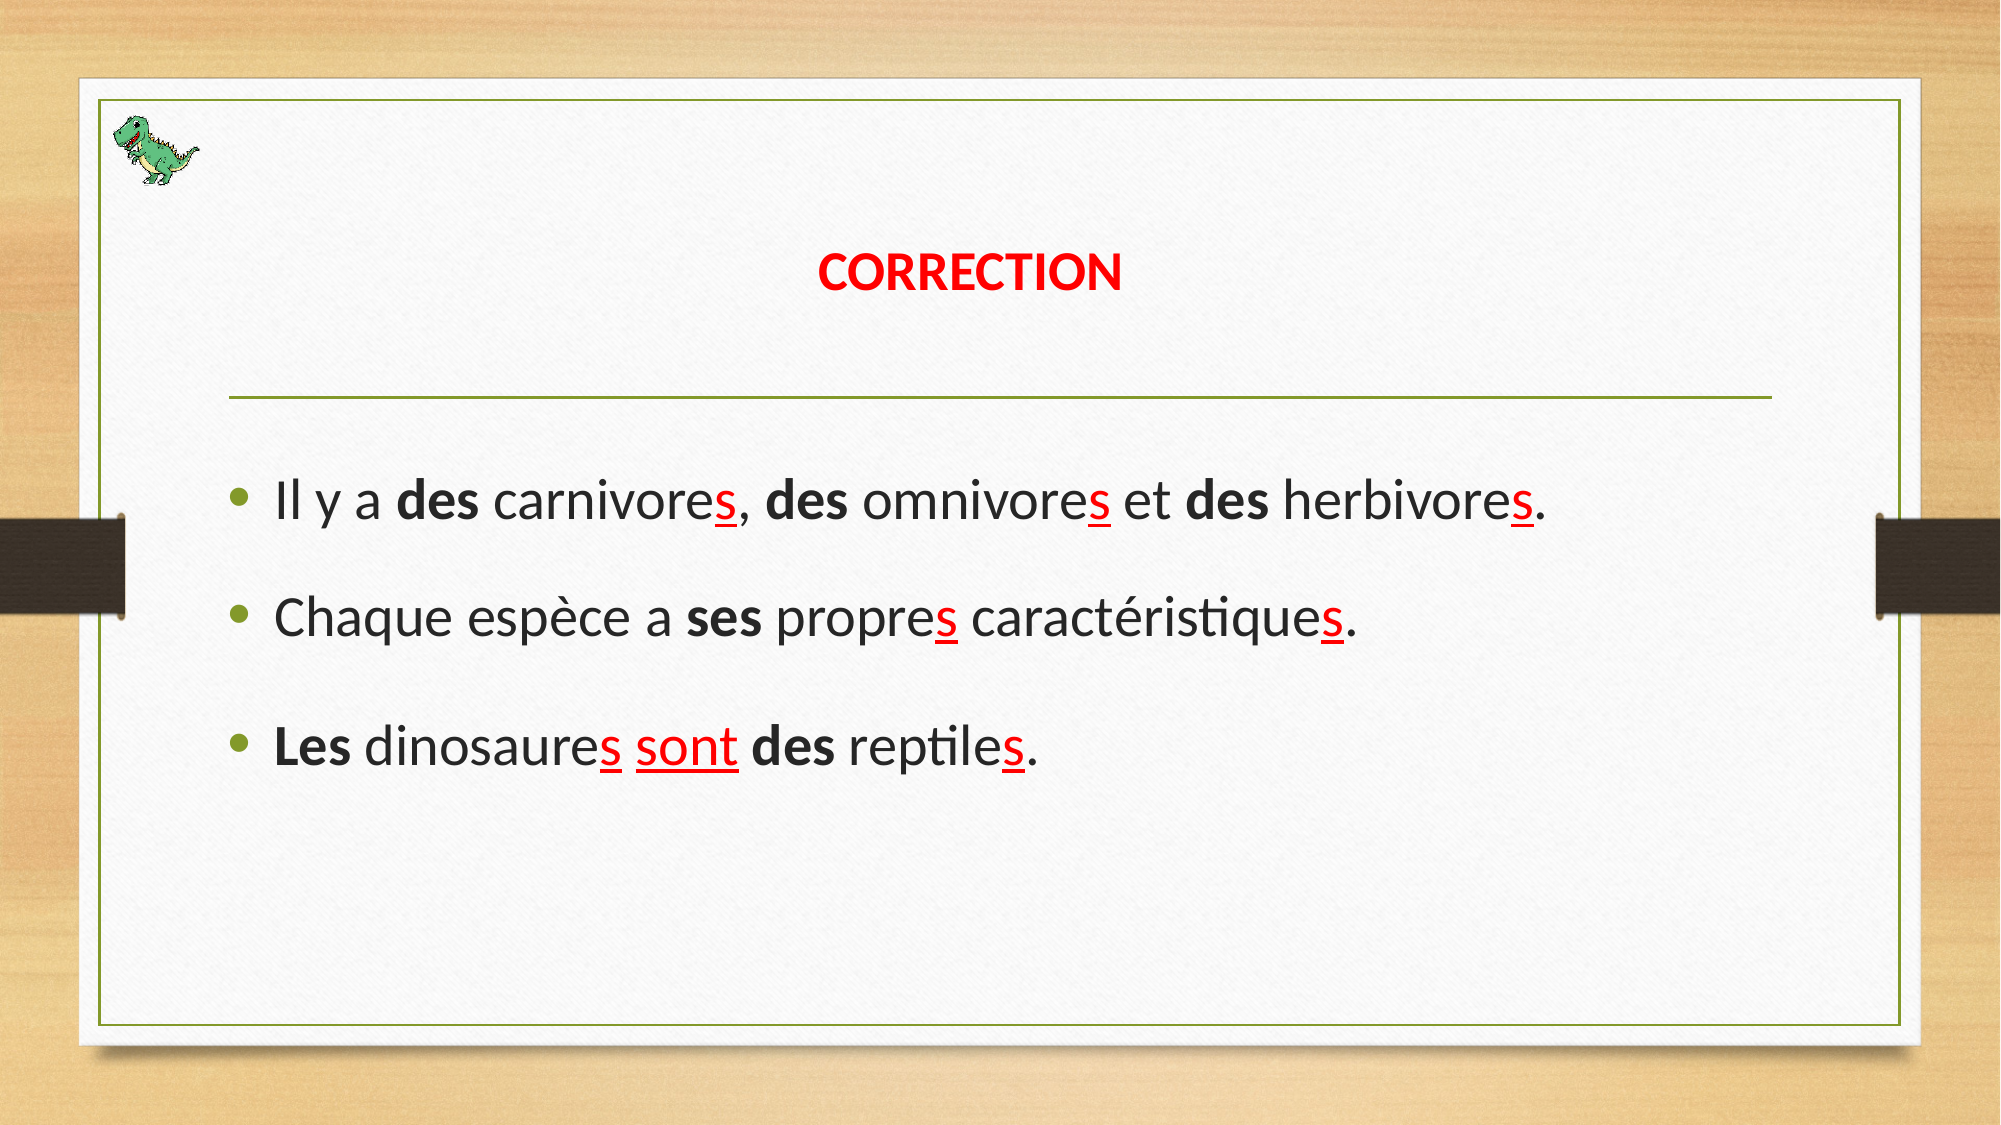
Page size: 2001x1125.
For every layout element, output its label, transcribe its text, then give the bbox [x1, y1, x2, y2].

title CORRECTION [154, 161, 1788, 375]
list Il y a des carnivores, des omnivores et des herbivores. Chaque espèce a ses propres caractéristiques. Les dinosaures sont des reptiles. [212, 419, 1846, 964]
picture [0, 0, 2001, 1125]
